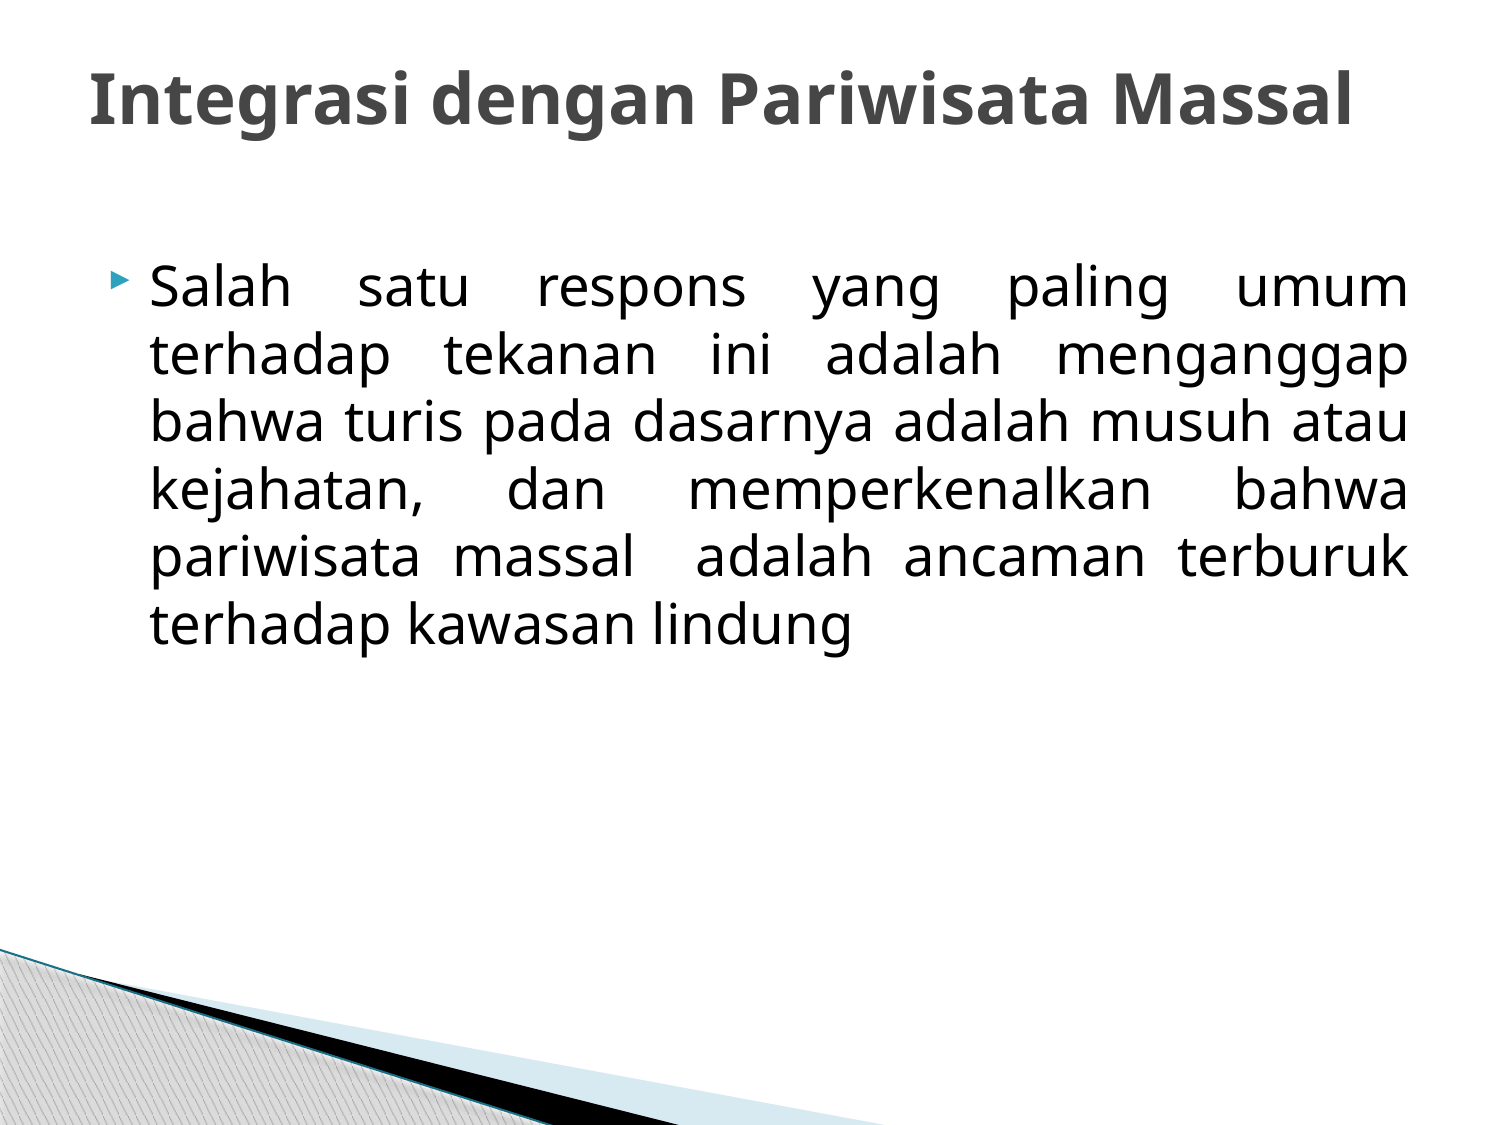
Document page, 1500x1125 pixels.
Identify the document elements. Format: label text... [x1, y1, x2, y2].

title Integrasi dengan Pariwisata Massal [75, 45, 1425, 233]
list Salah satu respons yang paling umum terhadap tekanan ini adalah menganggap bahwa turis pada dasarnya adalah musuh atau kejahatan, dan memperkenalkan bahwa pariwisata massal adalah ancaman terburuk terhadap kawasan lindung [75, 243, 1425, 986]
